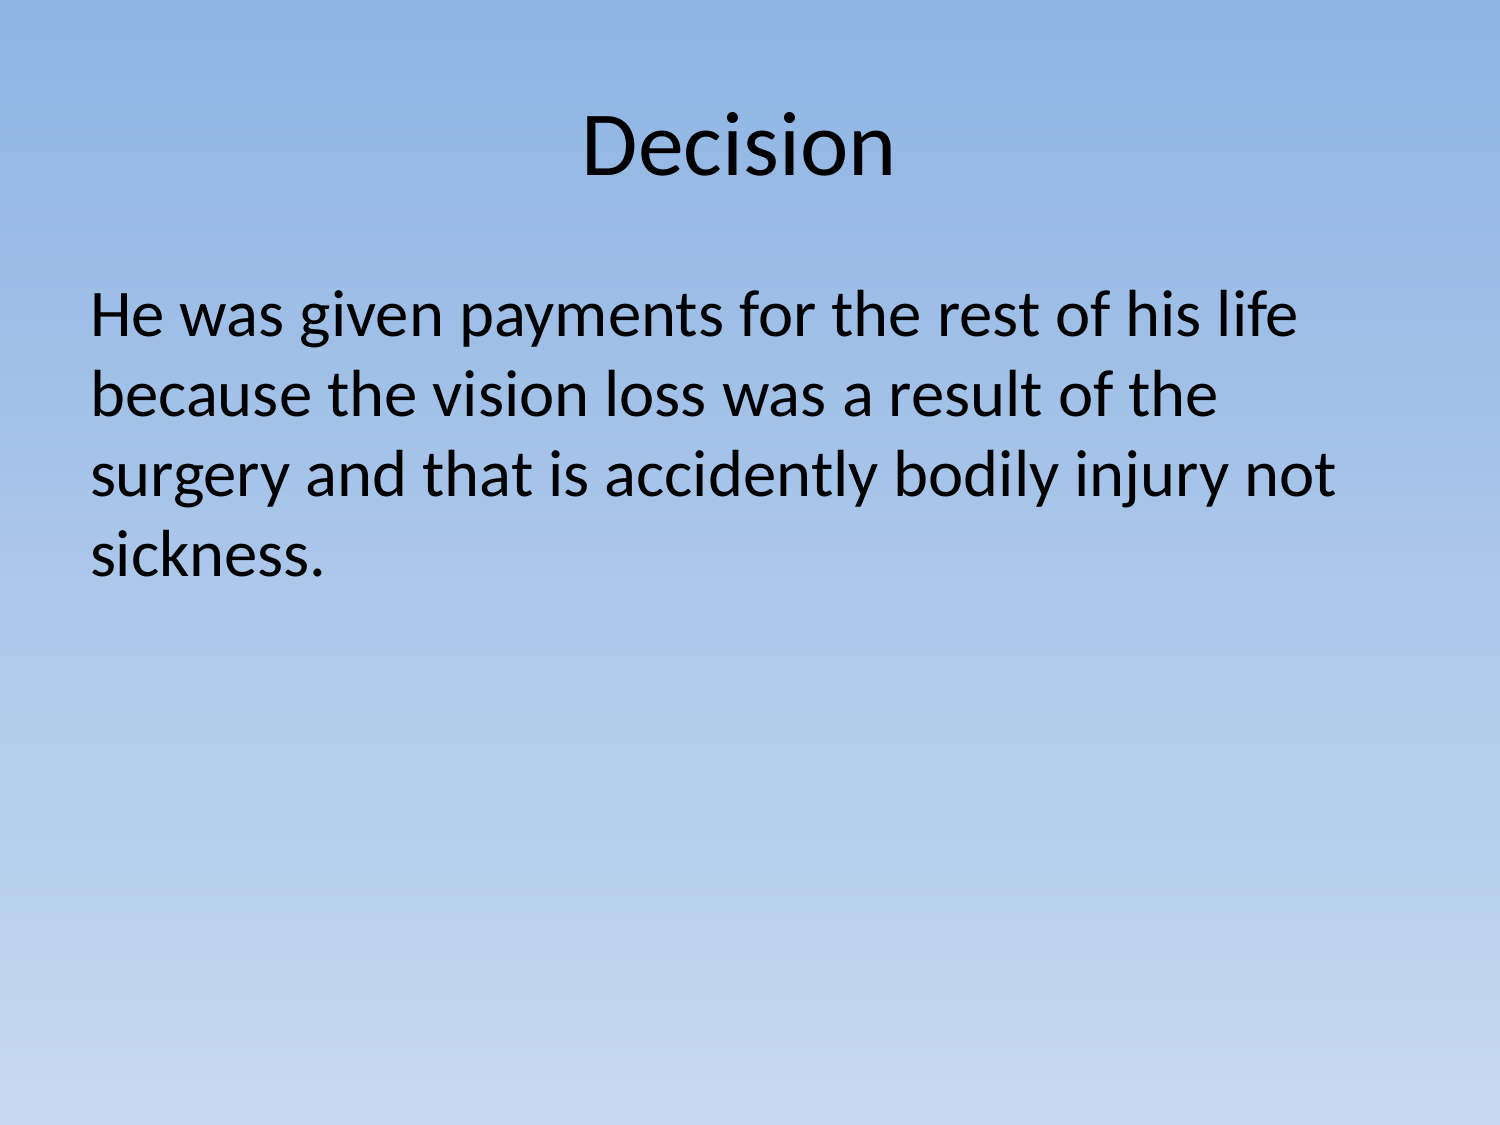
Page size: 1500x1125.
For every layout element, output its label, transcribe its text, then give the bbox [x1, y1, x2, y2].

title Decision [75, 45, 1425, 233]
list He was given payments for the rest of his life because the vision loss was a result of the surgery and that is accidently bodily injury not sickness. [75, 262, 1425, 1005]
